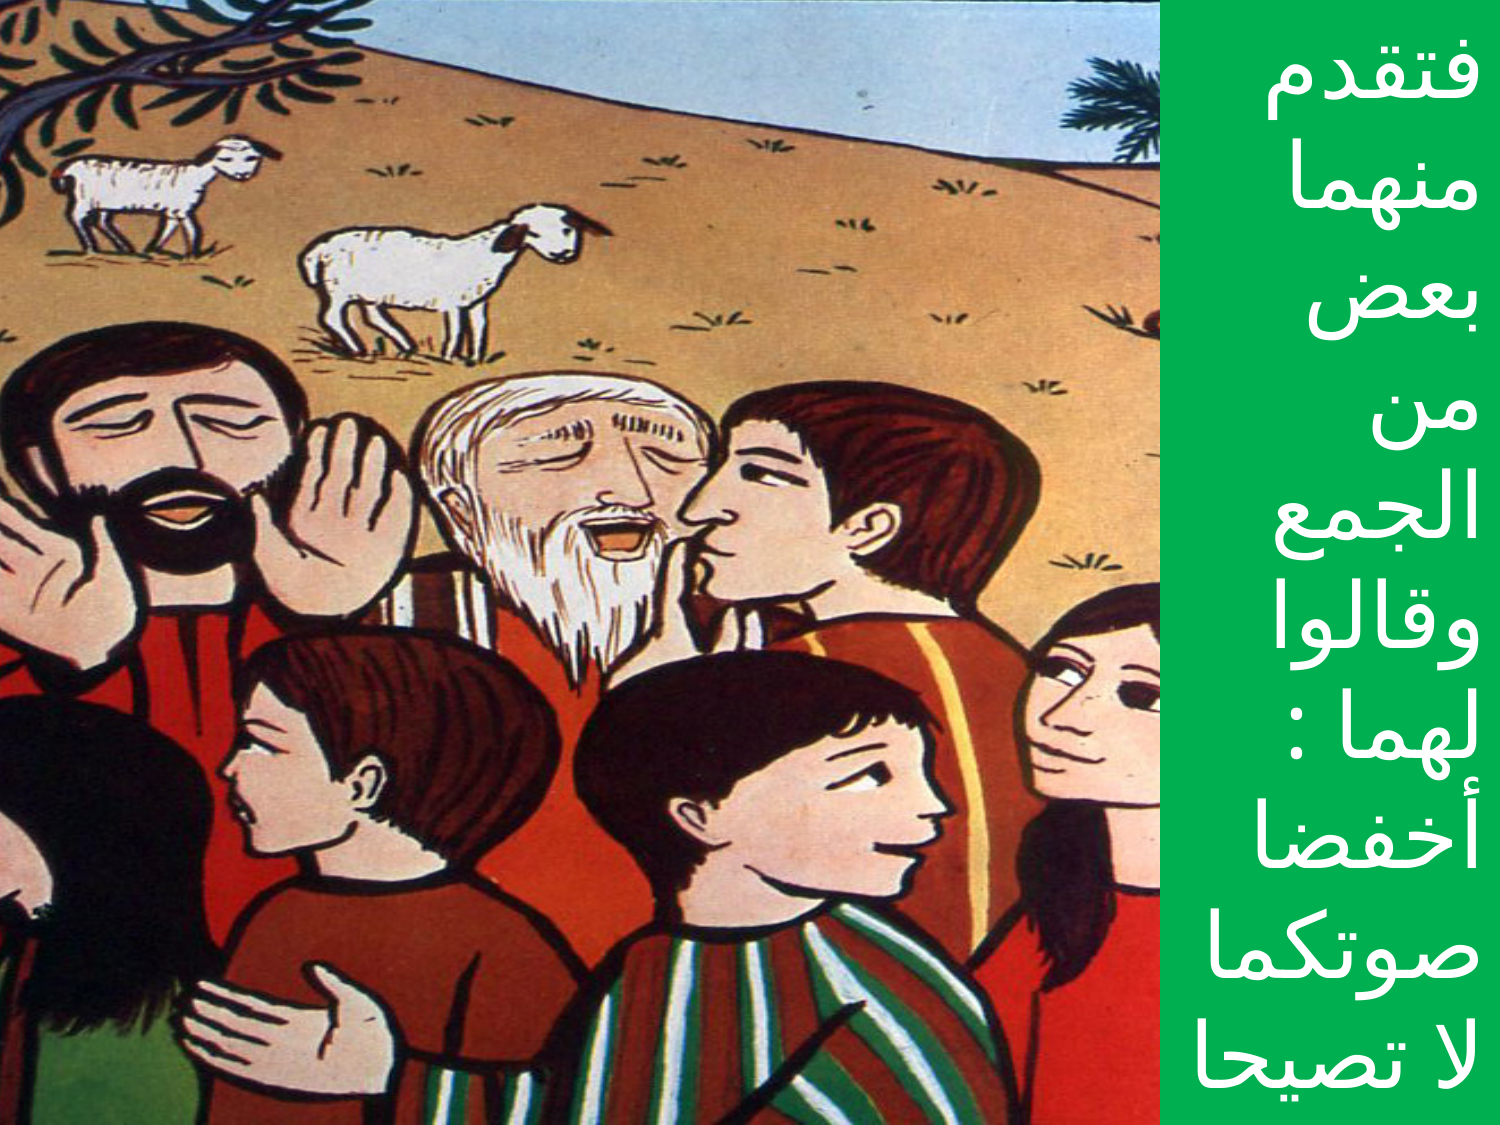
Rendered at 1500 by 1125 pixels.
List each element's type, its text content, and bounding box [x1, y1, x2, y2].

text_box فتقدم منهما بعض من الجمع وقالوا لهما : أخفضا صوتكما لا تصيحا هكذا أهدأ ! [1173, 0, 1500, 1125]
picture [0, 0, 1173, 1125]
